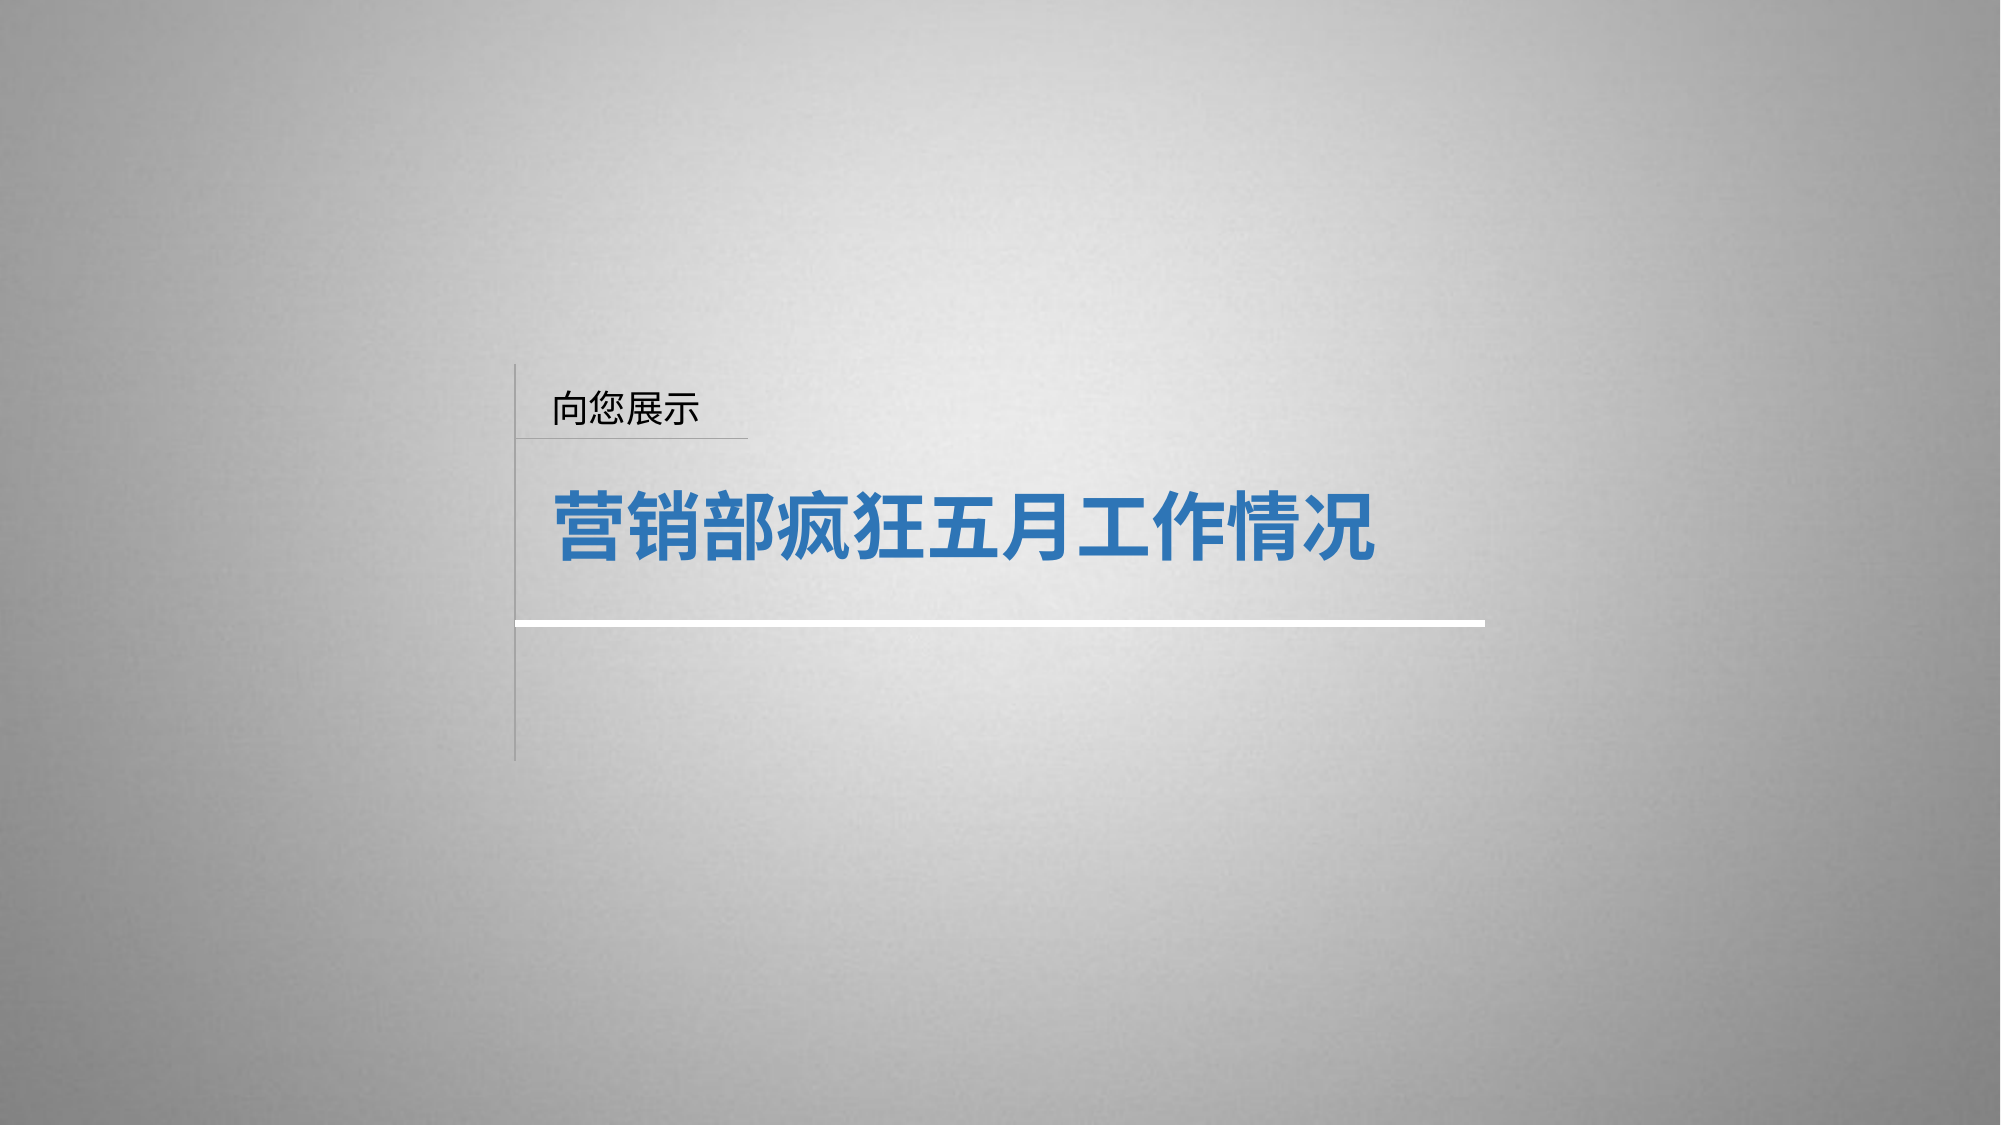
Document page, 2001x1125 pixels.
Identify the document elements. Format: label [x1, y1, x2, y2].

text_box [515, 363, 1485, 762]
picture [0, 0, 2001, 1125]
